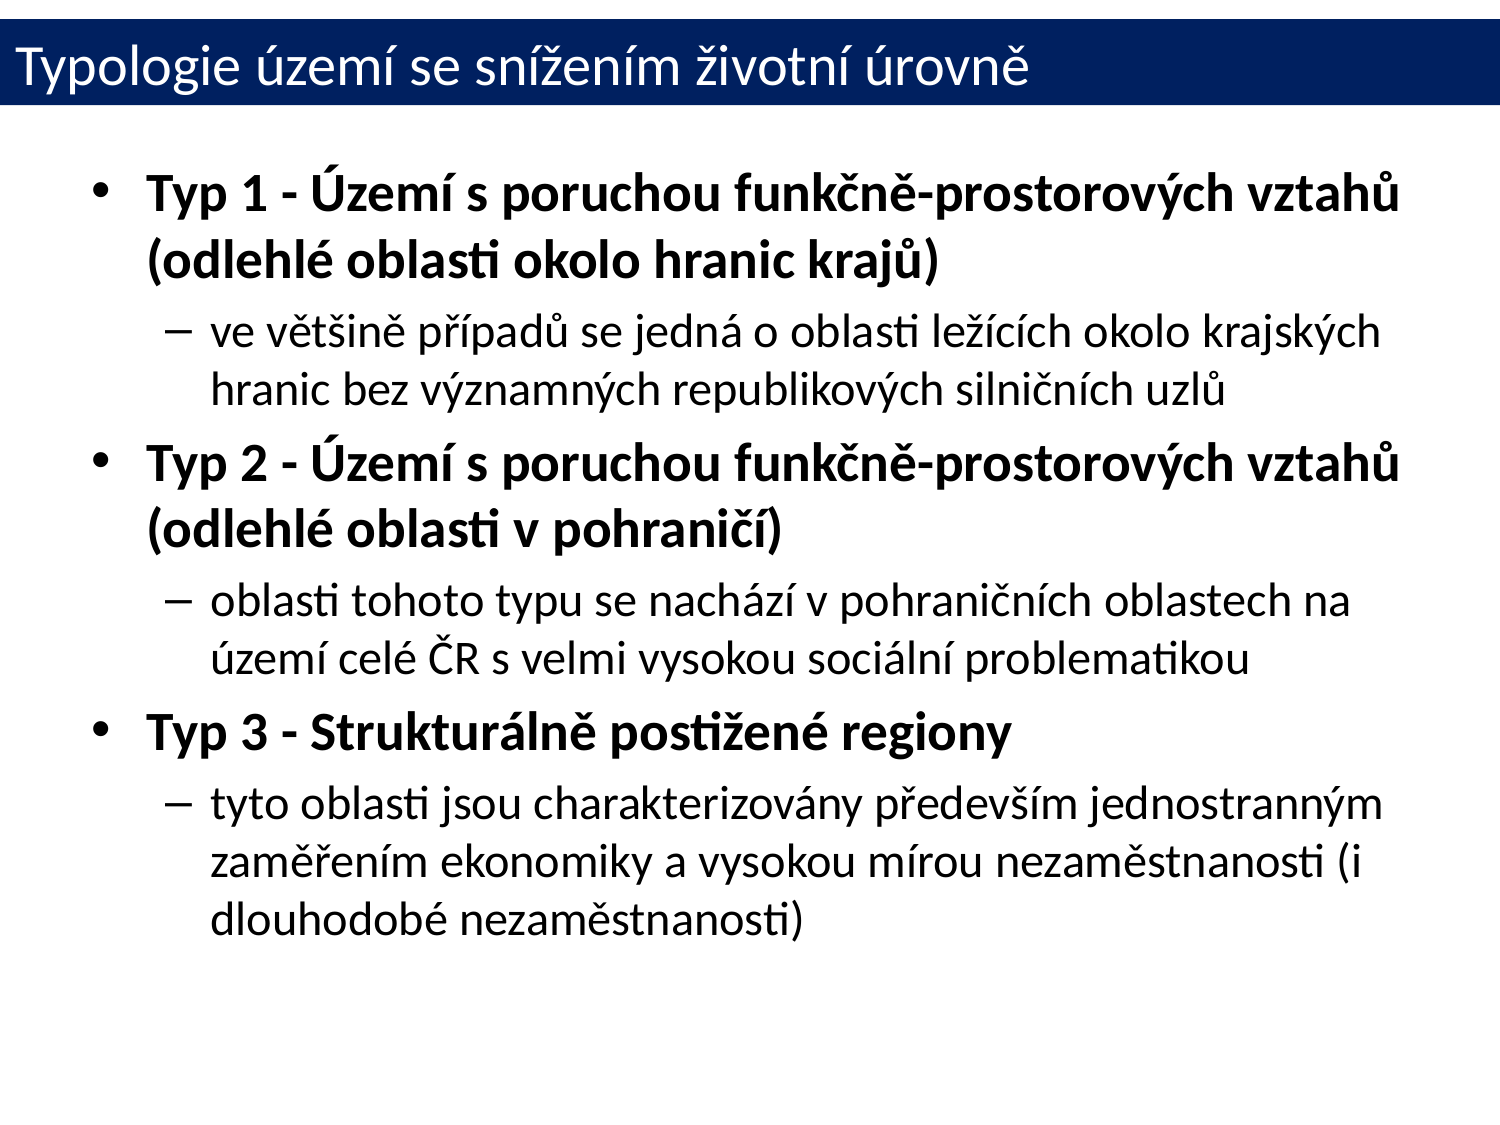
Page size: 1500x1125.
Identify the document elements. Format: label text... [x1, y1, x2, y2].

title Typologie území se snížením životní úrovně [0, 19, 1500, 106]
list Typ 1 - Území s poruchou funkčně-prostorových vztahů (odlehlé oblasti okolo hranic krajů) ve většině případů se jedná o oblasti ležících okolo krajských hranic bez významných republikových silničních uzlů Typ 2 - Území s poruchou funkčně-prostorových vztahů (odlehlé oblasti v pohraničí) oblasti tohoto typu se nachází v pohraničních oblastech na území celé ČR s velmi vysokou sociální problematikou Typ 3 - Strukturálně postižené regiony tyto oblasti jsou charakterizovány především jednostranným zaměřením ekonomiky a vysokou mírou nezaměstnanosti (i dlouhodobé nezaměstnanosti) [76, 149, 1425, 1005]
